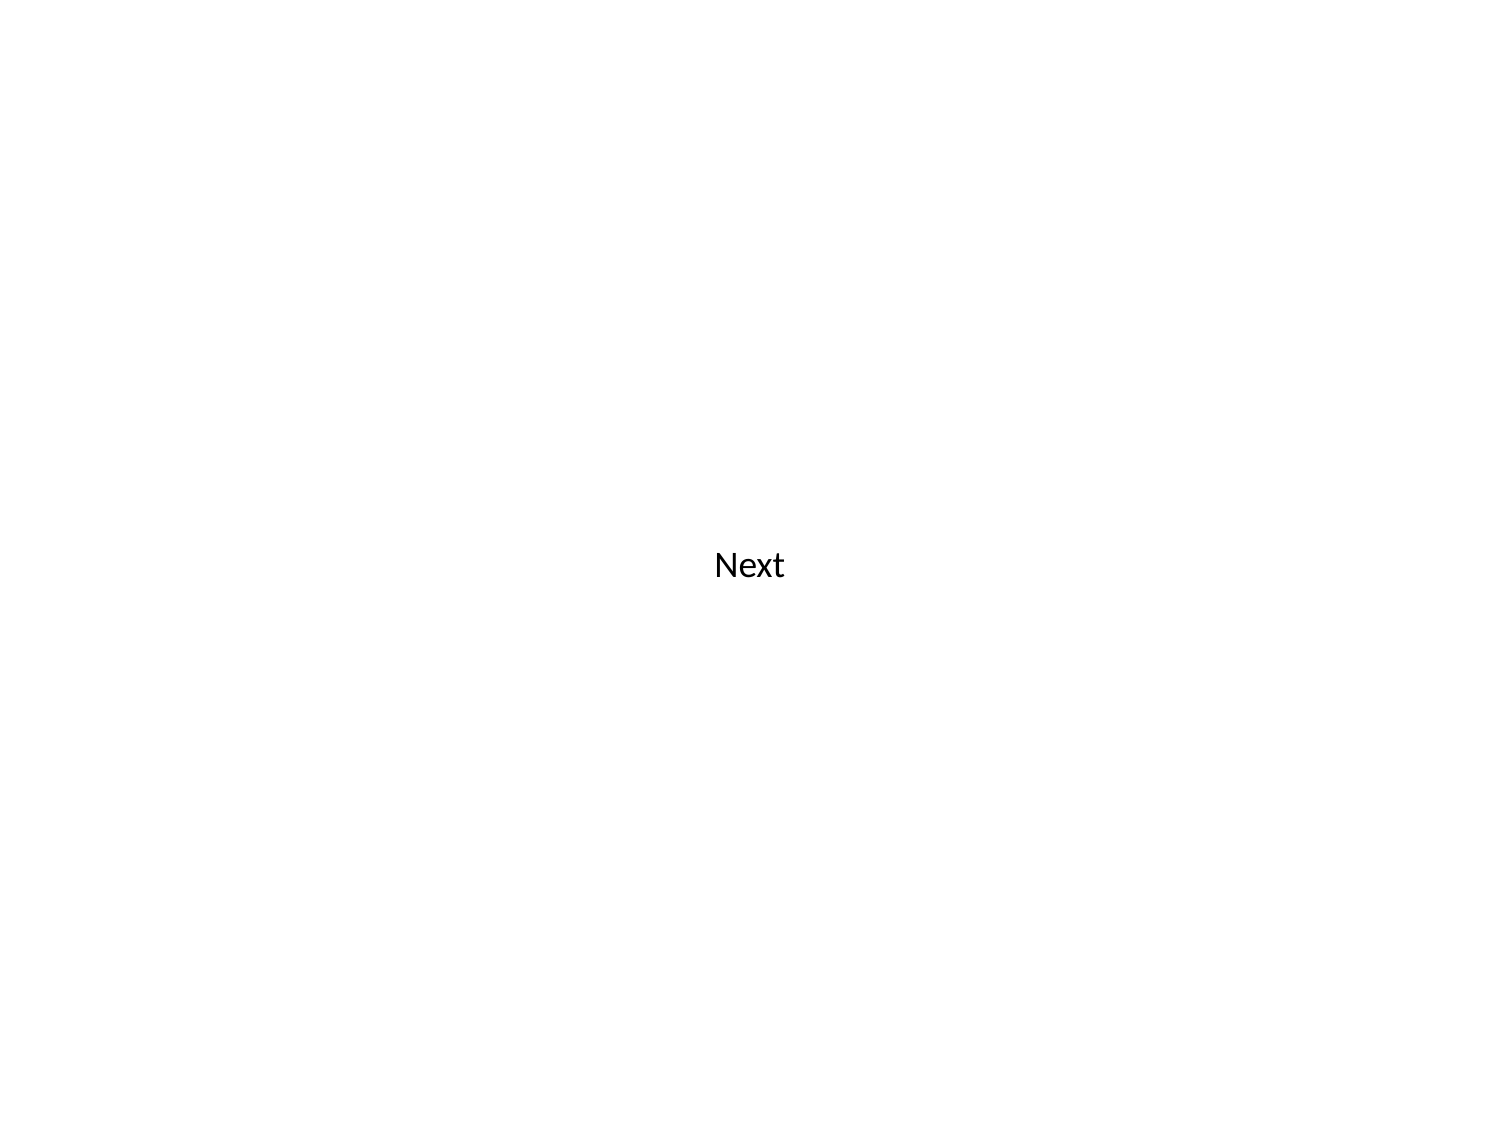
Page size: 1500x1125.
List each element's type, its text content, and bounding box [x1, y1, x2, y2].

text_box Next [699, 532, 801, 592]
